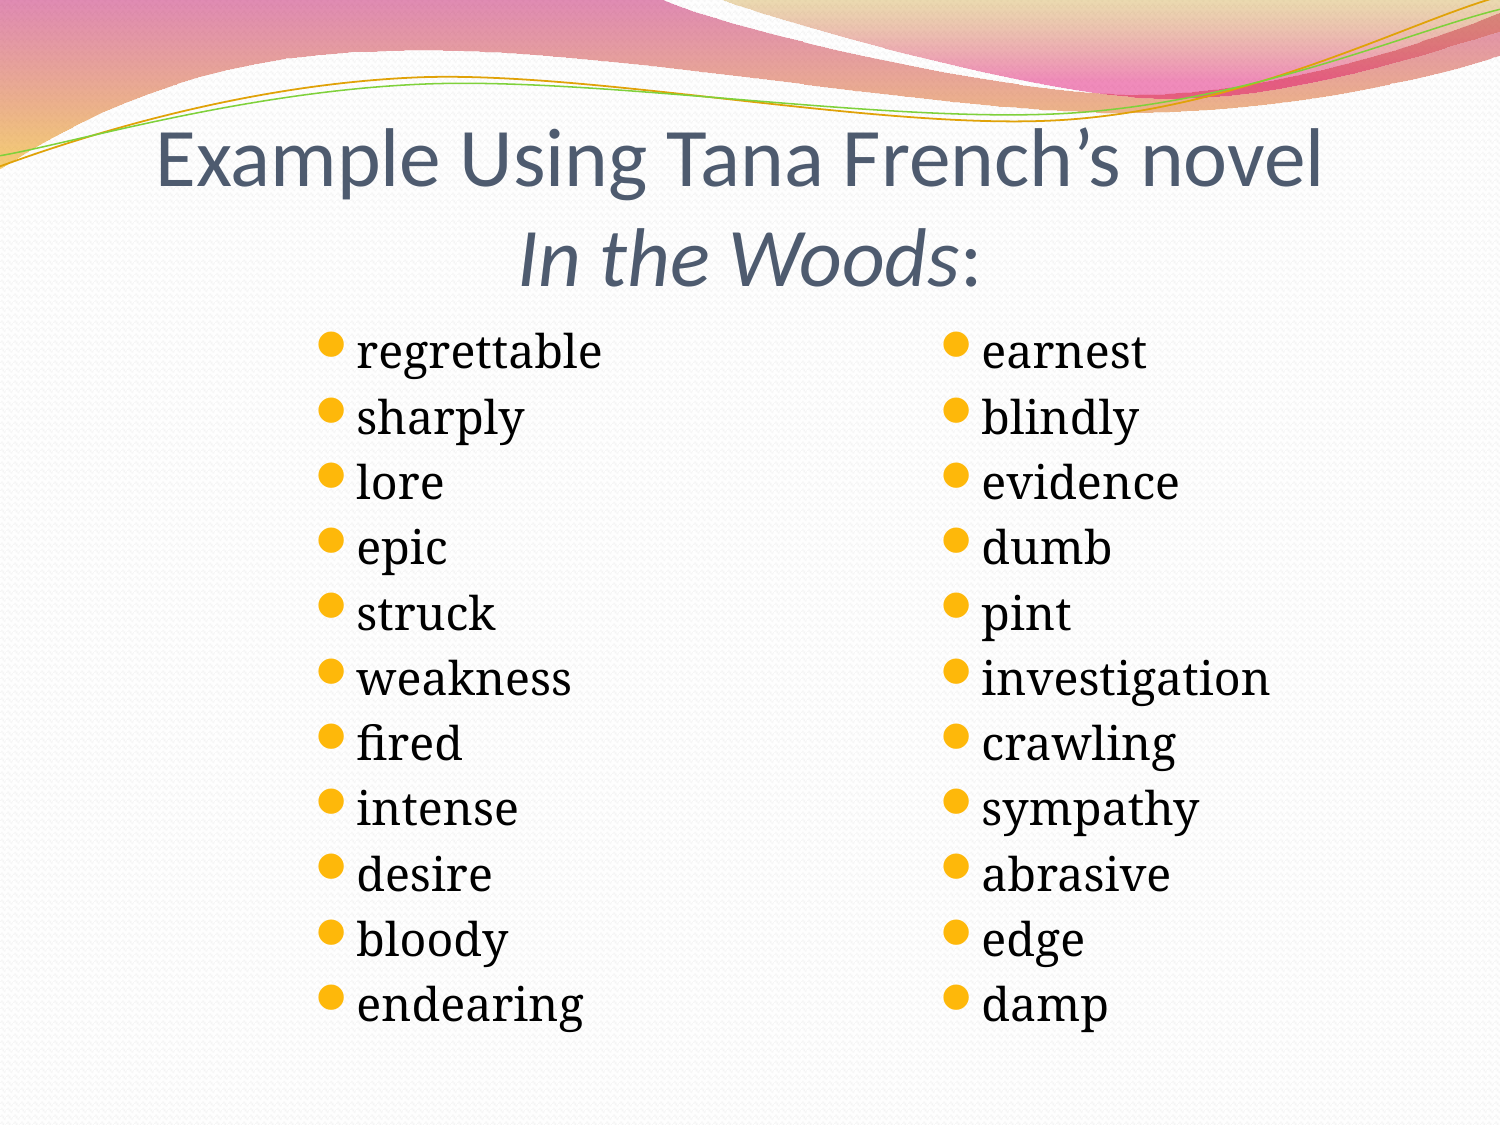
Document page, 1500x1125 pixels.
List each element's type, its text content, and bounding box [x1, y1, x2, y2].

list earnest blindly evidence dumb pint investigation crawling sympathy abrasive edge damp [924, 314, 1425, 1043]
list regrettable sharply lore epic struck weakness fired intense desire bloody endearing [300, 314, 738, 1043]
title Example Using Tana French’s novel In the Woods: [75, 115, 1425, 303]
